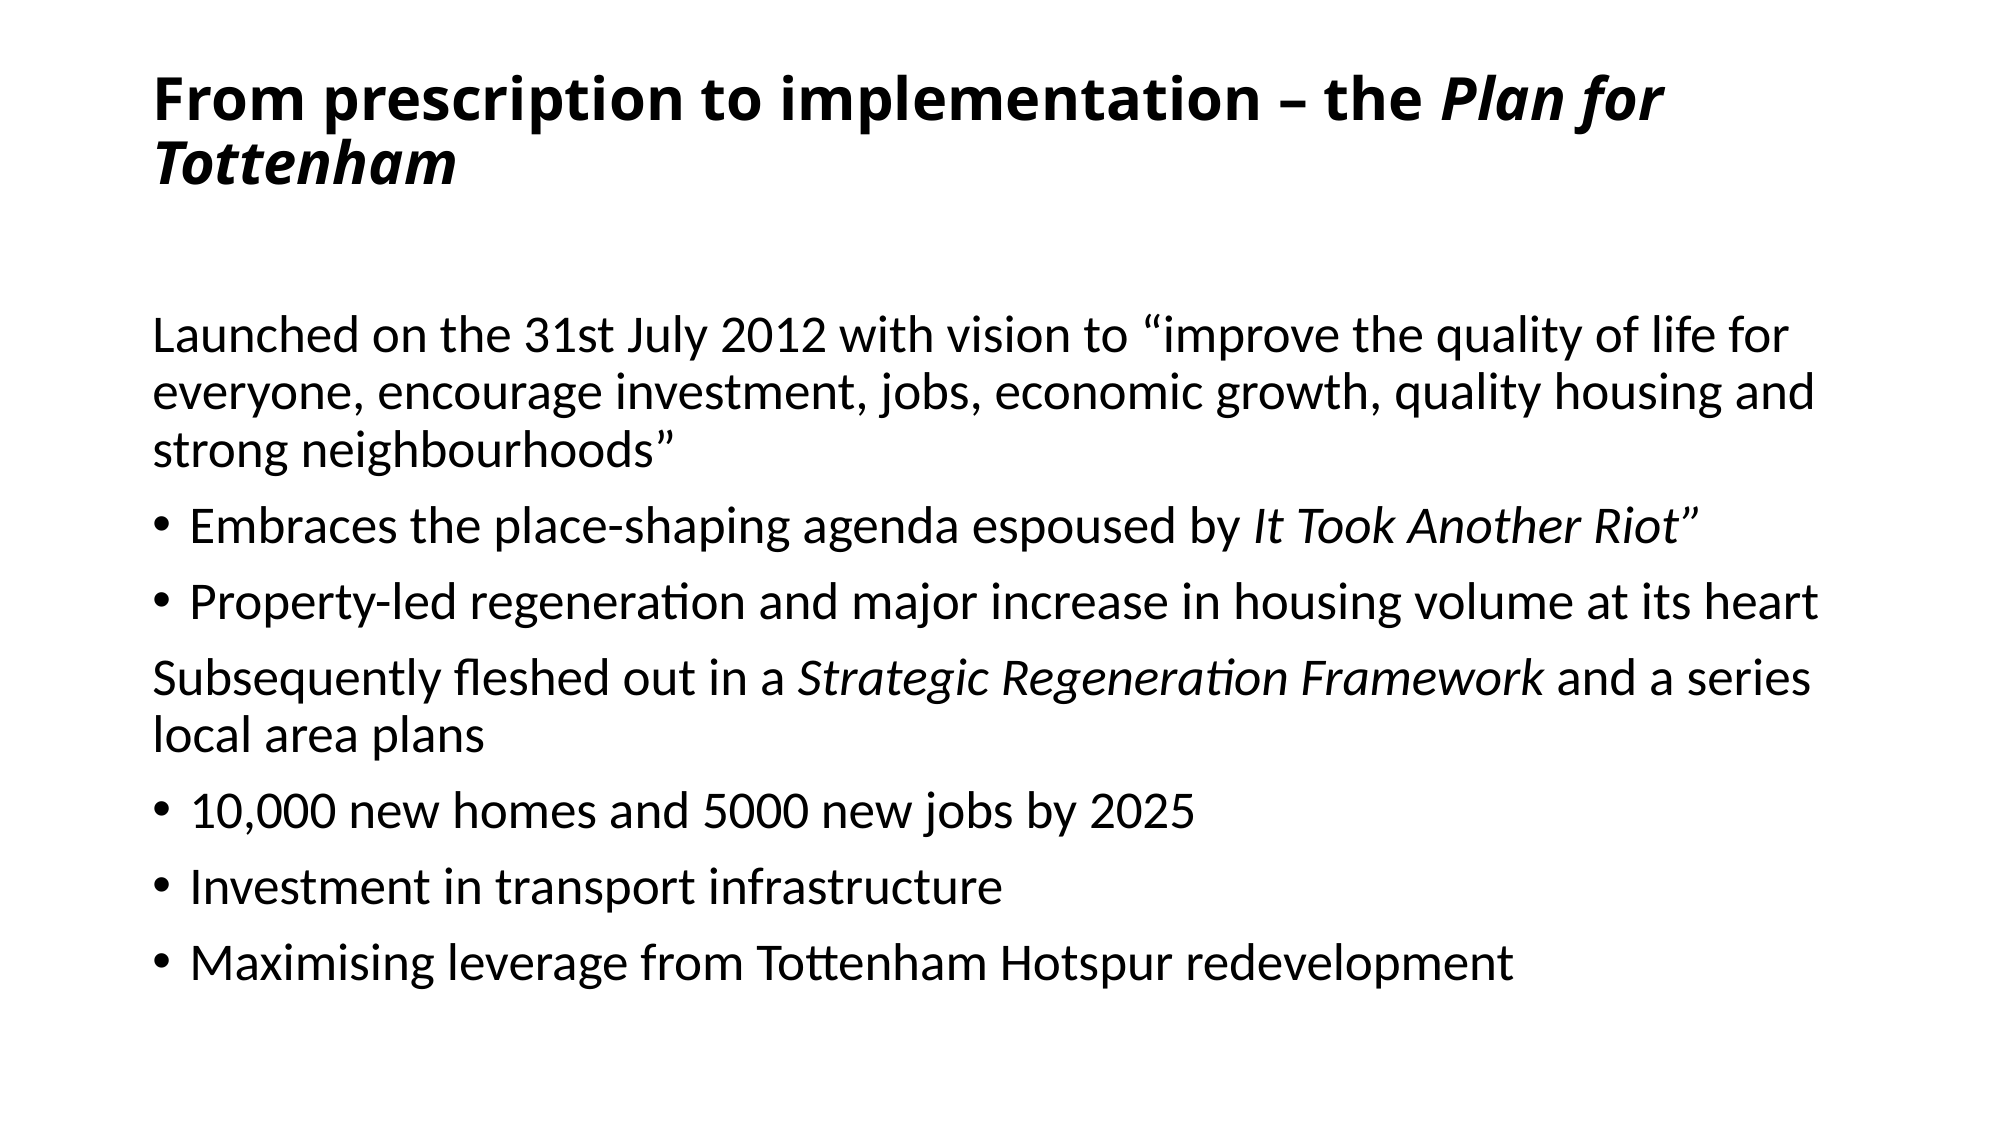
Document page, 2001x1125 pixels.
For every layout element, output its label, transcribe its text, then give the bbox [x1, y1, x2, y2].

list Launched on the 31st July 2012 with vision to “improve the quality of life for everyone, encourage investment, jobs, economic growth, quality housing and strong neighbourhoods” Embraces the place-shaping agenda espoused by It Took Another Riot” Property-led regeneration and major increase in housing volume at its heart Subsequently fleshed out in a Strategic Regeneration Framework and a series local area plans 10,000 new homes and 5000 new jobs by 2025 Investment in transport infrastructure Maximising leverage from Tottenham Hotspur redevelopment [137, 299, 1863, 1014]
title From prescription to implementation – the Plan for Tottenham [137, 59, 1863, 278]
